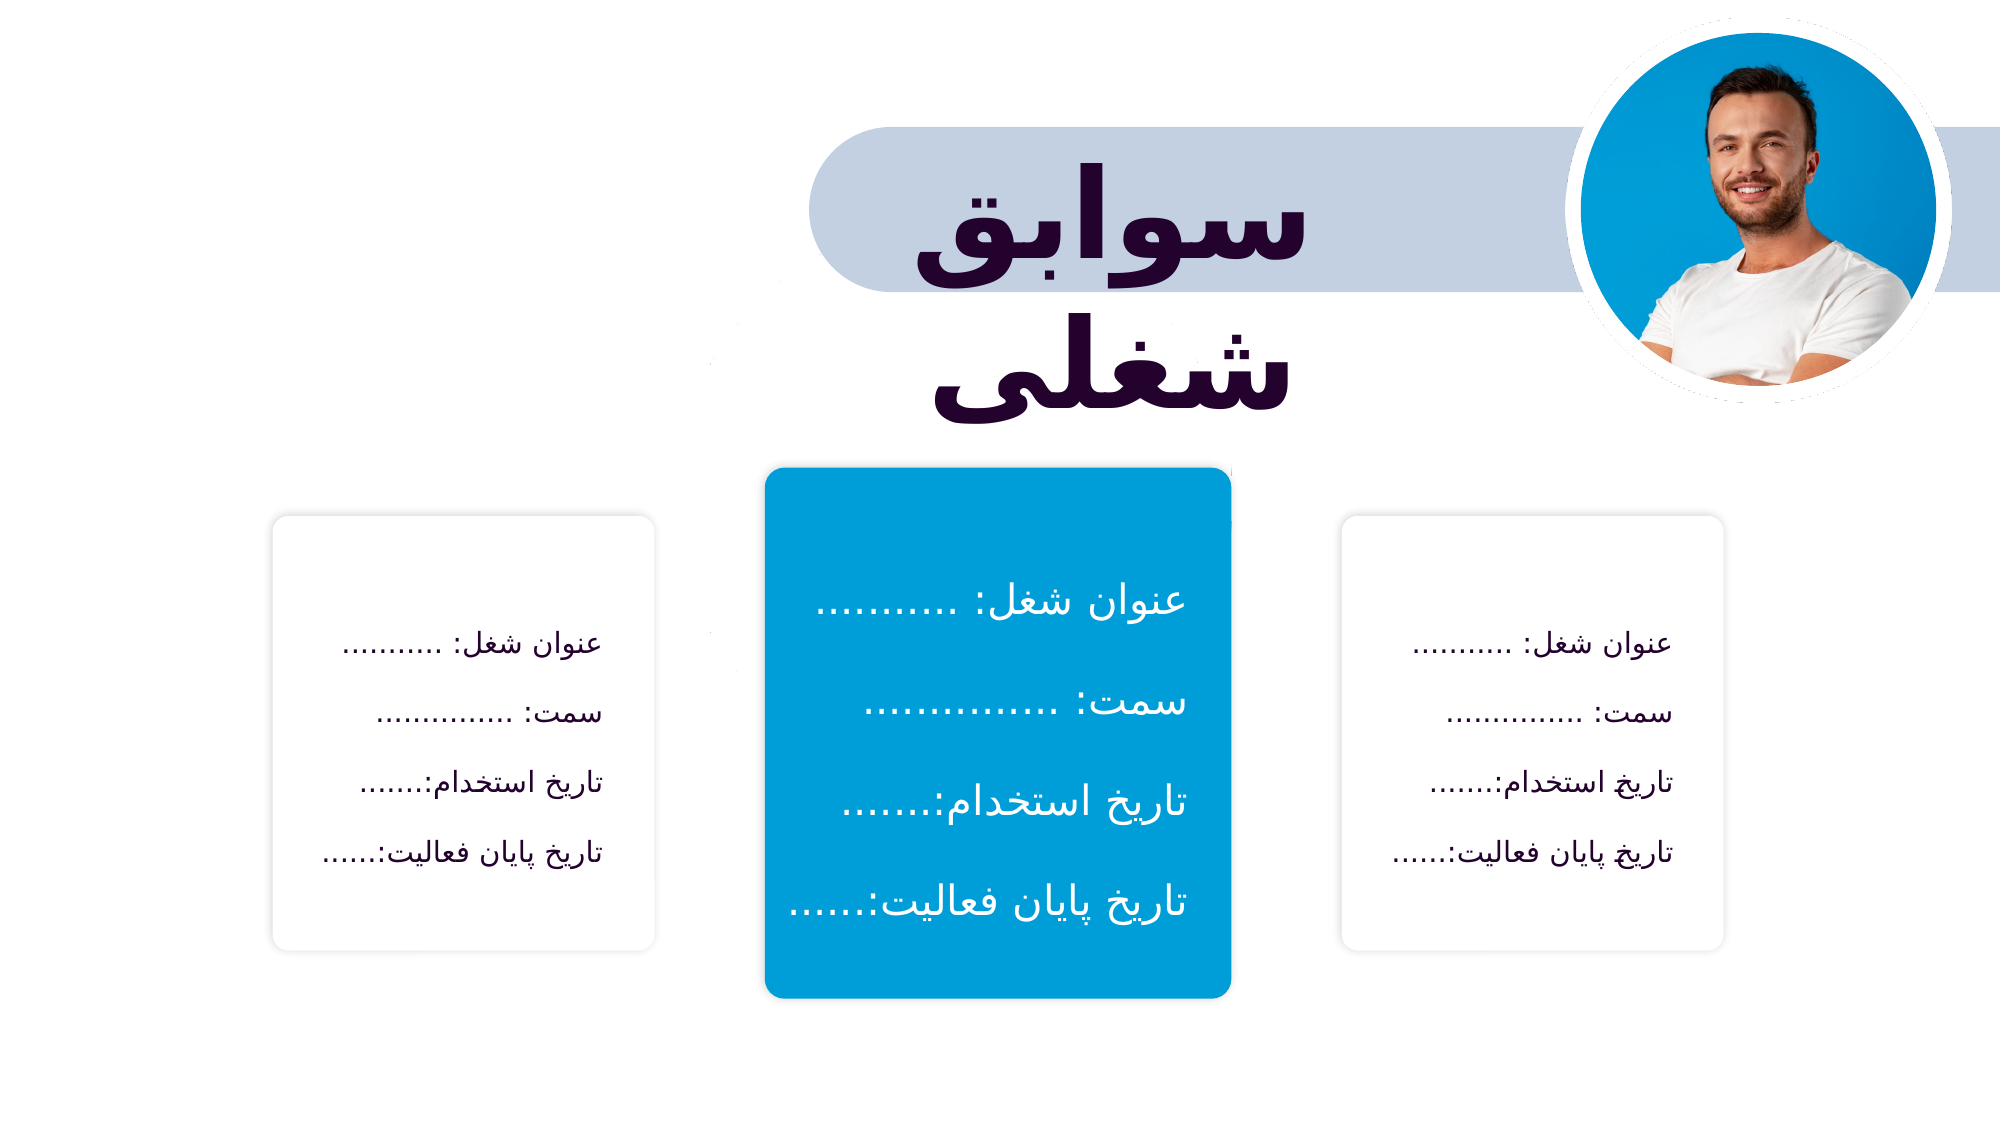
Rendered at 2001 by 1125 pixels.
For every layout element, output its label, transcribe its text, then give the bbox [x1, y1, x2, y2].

picture [676, 220, 1232, 776]
text_box عنوان شغل: ........... سمت: ............... تاریخ استخدام:....... تاریخ پایان فعالیت:...... [271, 581, 619, 876]
text_box [1340, 514, 1725, 952]
text_box عنوان شغل: ........... سمت: ............... تاریخ استخدام:....... تاریخ پایان فعالیت:...... [736, 515, 1204, 931]
text_box [271, 514, 656, 952]
text_box عنوان شغل: ........... سمت: ............... تاریخ استخدام:....... تاریخ پایان فعالیت:...... [1341, 581, 1689, 876]
text_box [763, 466, 1233, 1000]
text_box سوابق شغلی [711, 126, 1516, 441]
picture [1565, 16, 1952, 403]
